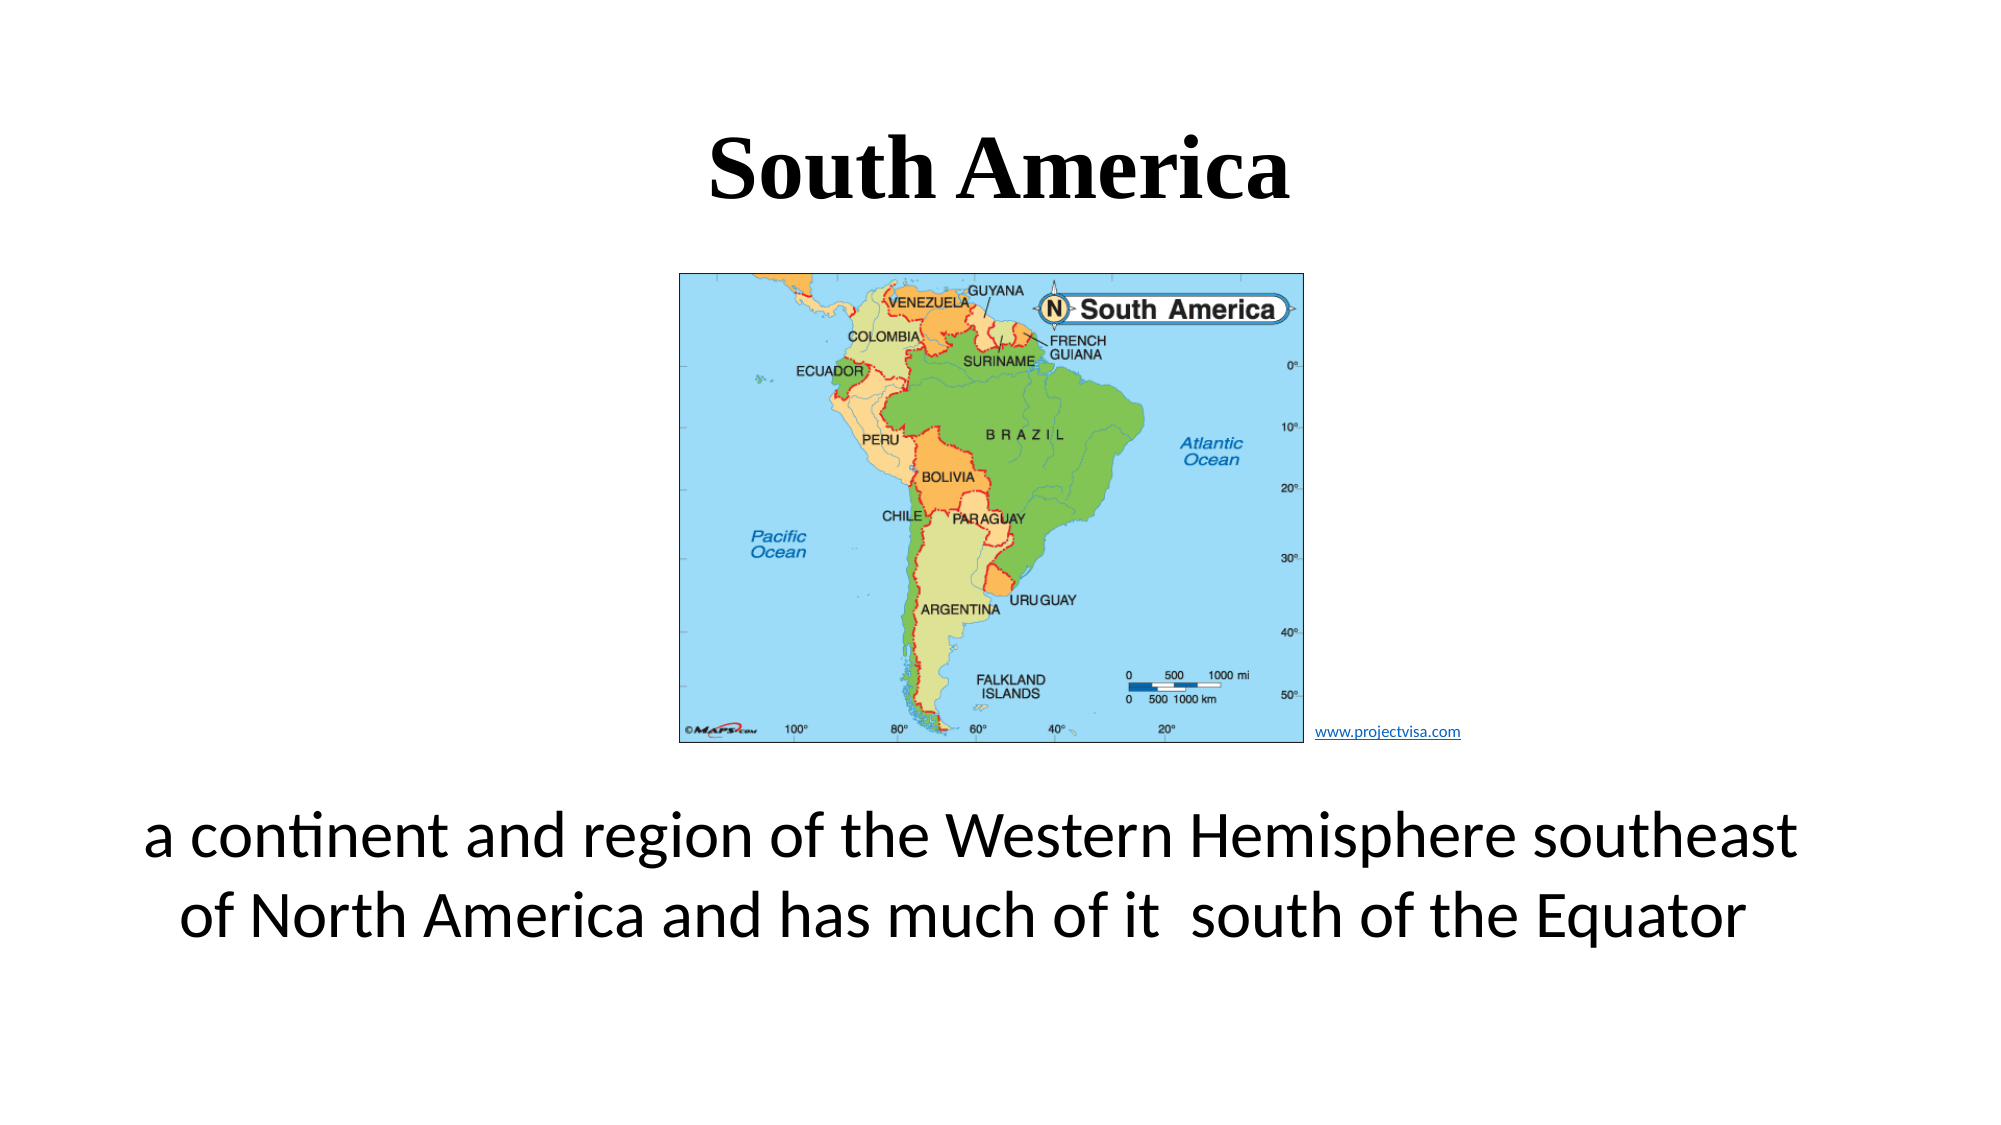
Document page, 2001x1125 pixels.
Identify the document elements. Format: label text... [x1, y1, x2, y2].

title South America [137, 59, 1863, 278]
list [679, 273, 1304, 743]
text_box a continent and region of the Western Hemisphere southeast of North America and has much of it south of the Equator [111, 783, 1832, 1038]
text_box www.projectvisa.com [1300, 713, 1555, 749]
